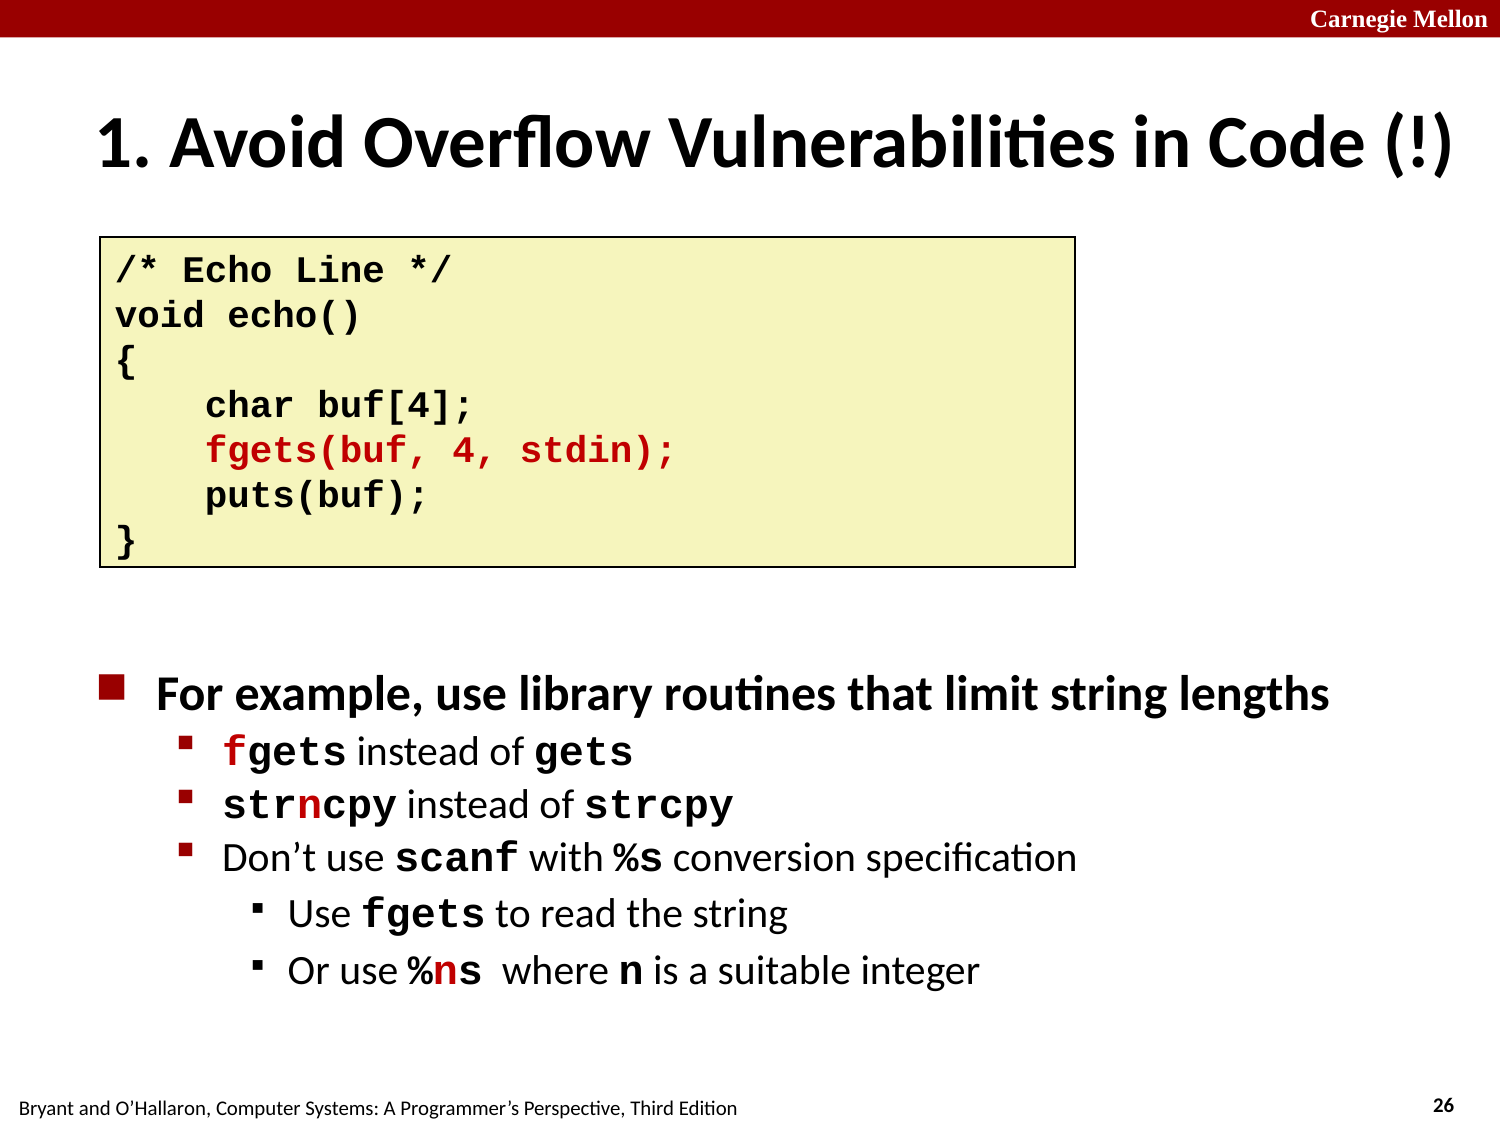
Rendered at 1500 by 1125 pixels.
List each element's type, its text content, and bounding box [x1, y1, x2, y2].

list For example, use library routines that limit string lengths fgets instead of gets strncpy instead of strcpy Don’t use scanf with %s conversion specification Use fgets to read the string Or use %ns where n is a suitable integer [84, 662, 1413, 1070]
text_box /* Echo Line */ void echo() { char buf[4]; fgets(buf, 4, stdin); puts(buf); } [99, 237, 1075, 567]
title 1. Avoid Overflow Vulnerabilities in Code (!) [79, 74, 1500, 201]
